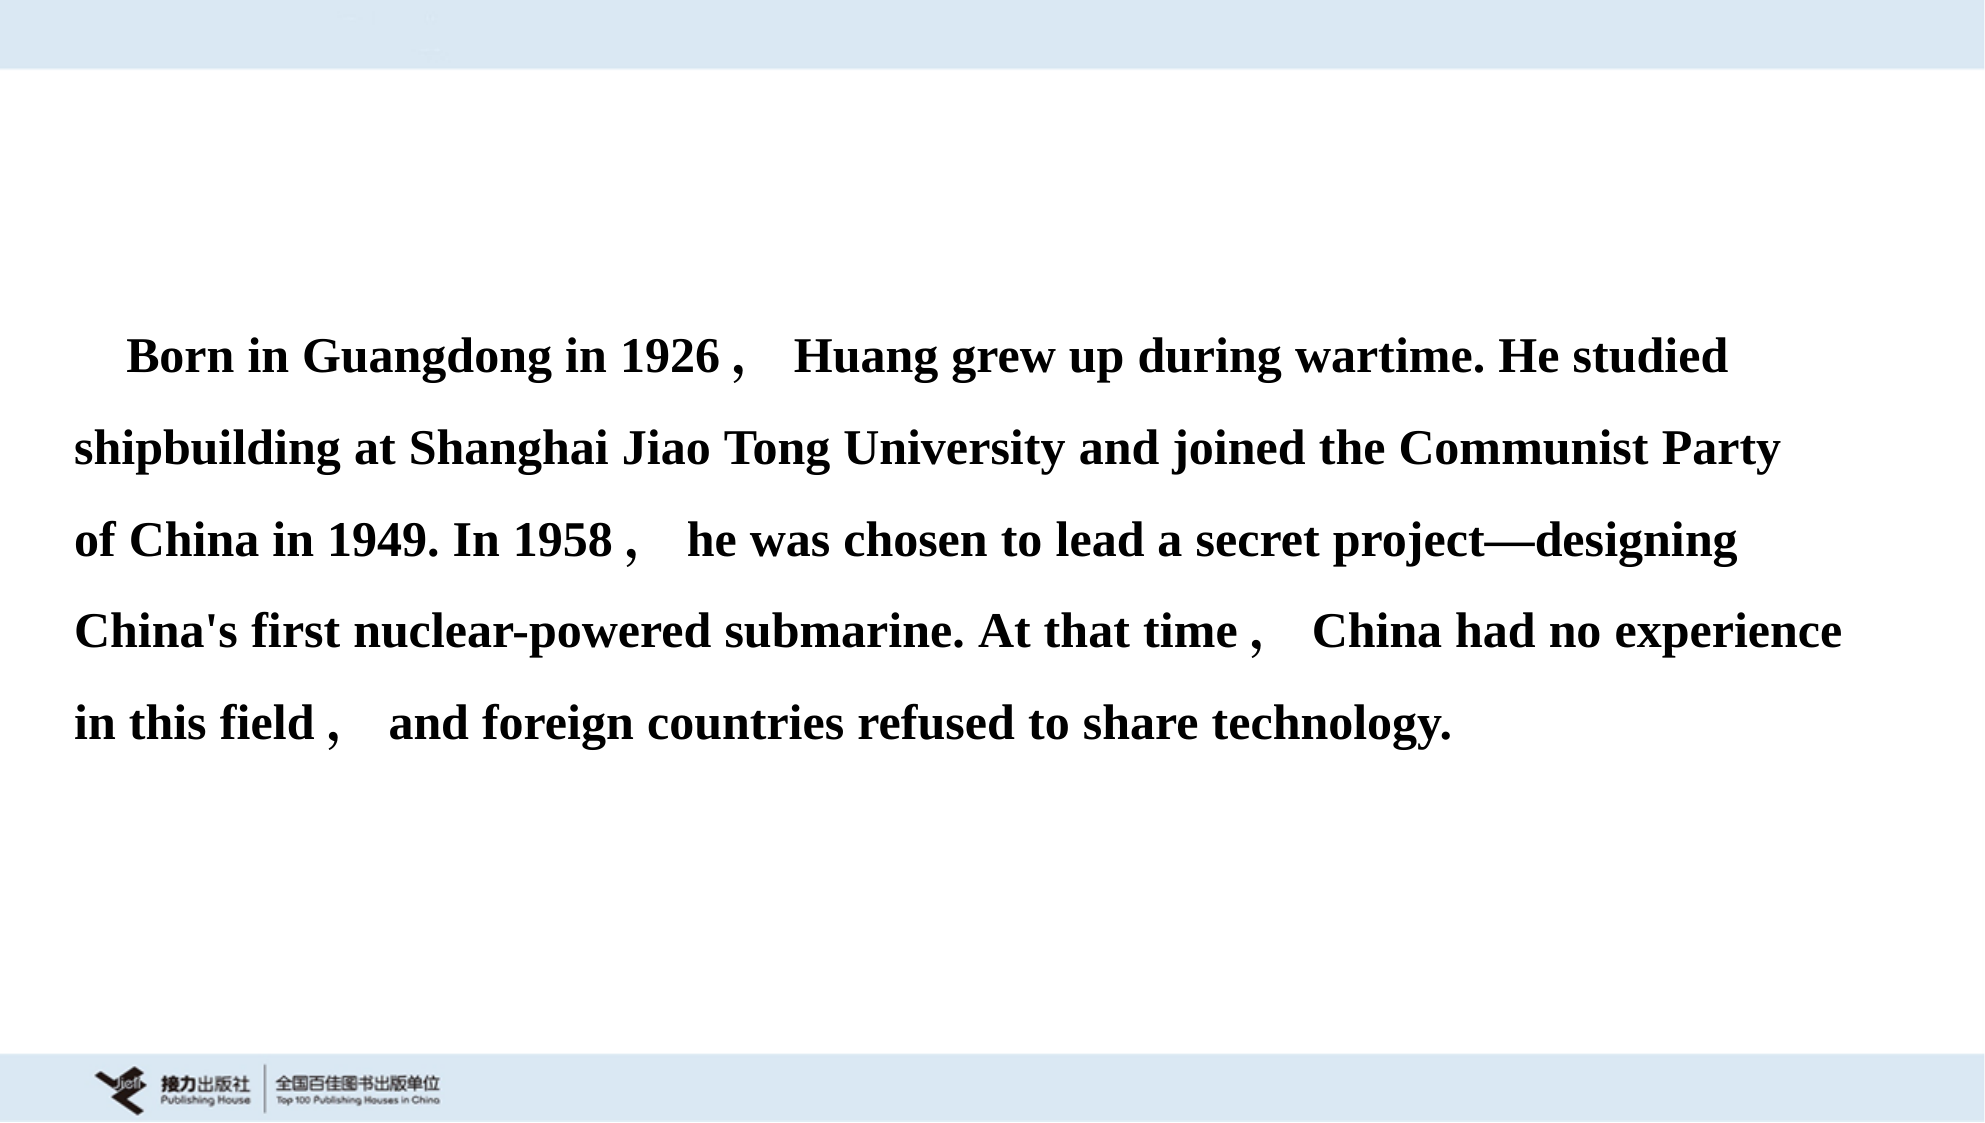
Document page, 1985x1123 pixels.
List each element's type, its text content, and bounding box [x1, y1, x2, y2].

text_box Born in Guangdong in 1926，Huang grew up during wartime. He studied shipbuilding at Shanghai Jiao Tong University and joined the Communist Party of China in 1949. In 1958，he was chosen to lead a secret project—designing China's first nuclear-powered submarine. At that time，China had no experience in this field，and foreign countries refused to share technology. [74, 291, 1872, 842]
picture [0, 0, 1985, 1122]
